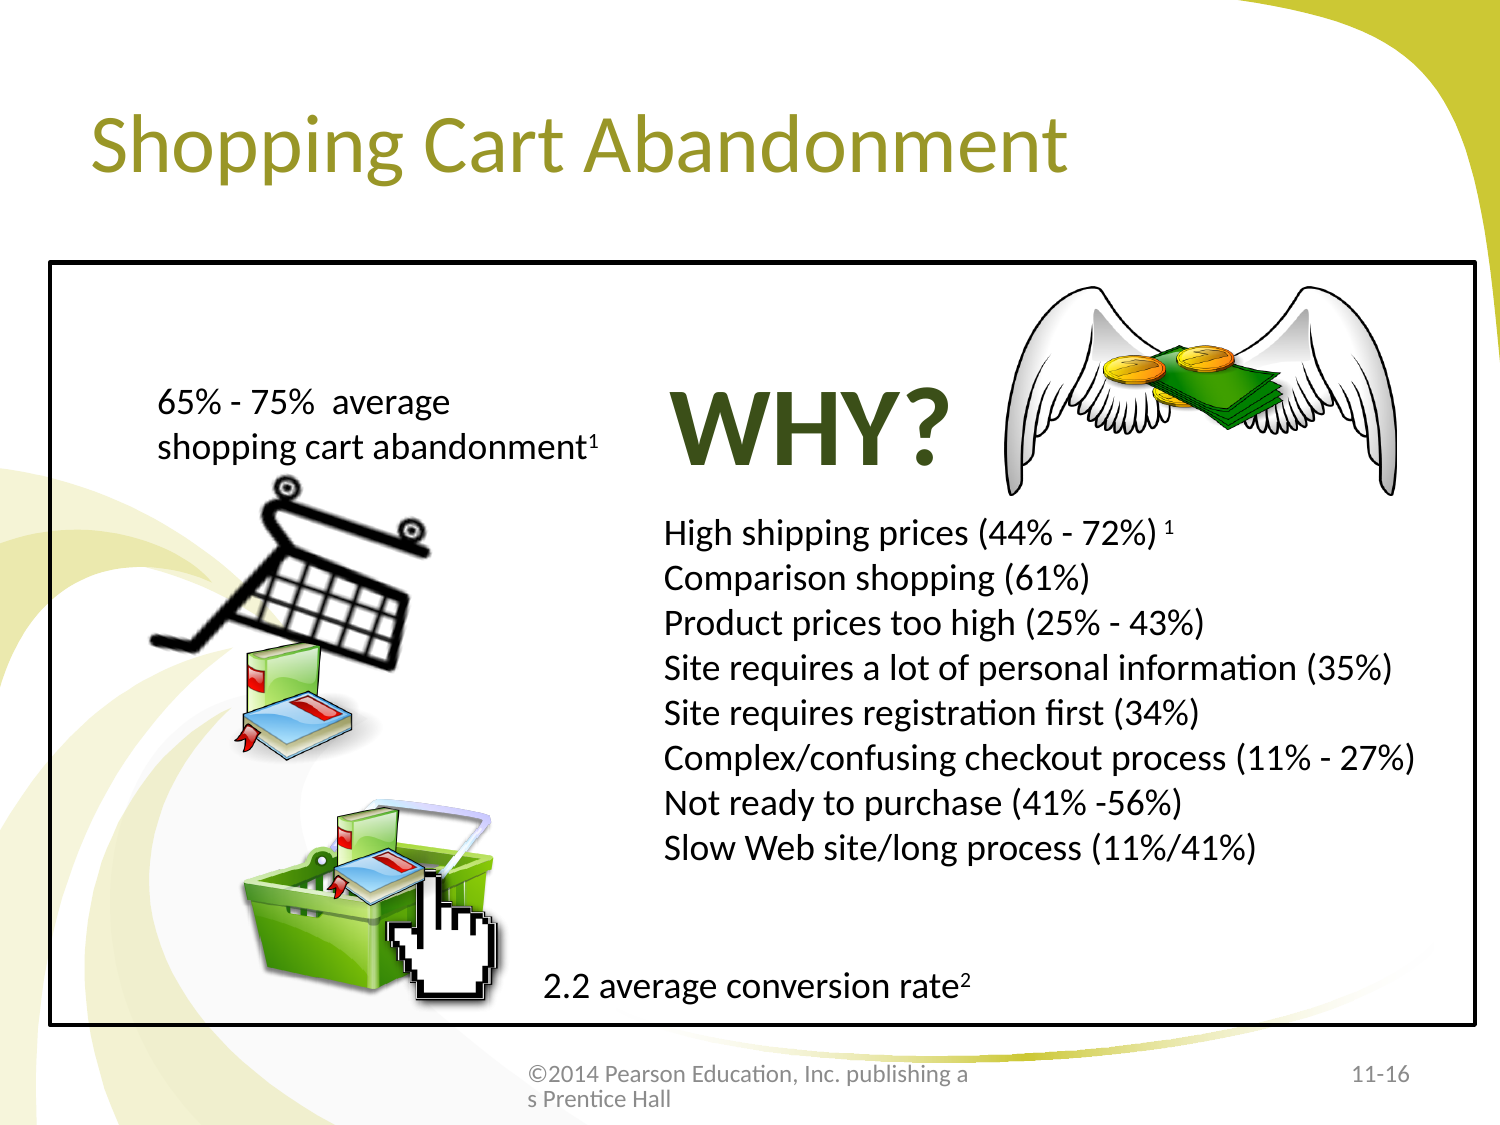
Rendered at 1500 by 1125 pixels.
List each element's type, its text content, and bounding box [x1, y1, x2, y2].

title Shopping Cart Abandonment [75, 45, 1425, 233]
footer ©2014 Pearson Education, Inc. publishing as Prentice Hall [512, 1042, 988, 1103]
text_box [49, 262, 1476, 1026]
slide_number 11-16 [1074, 1042, 1425, 1103]
